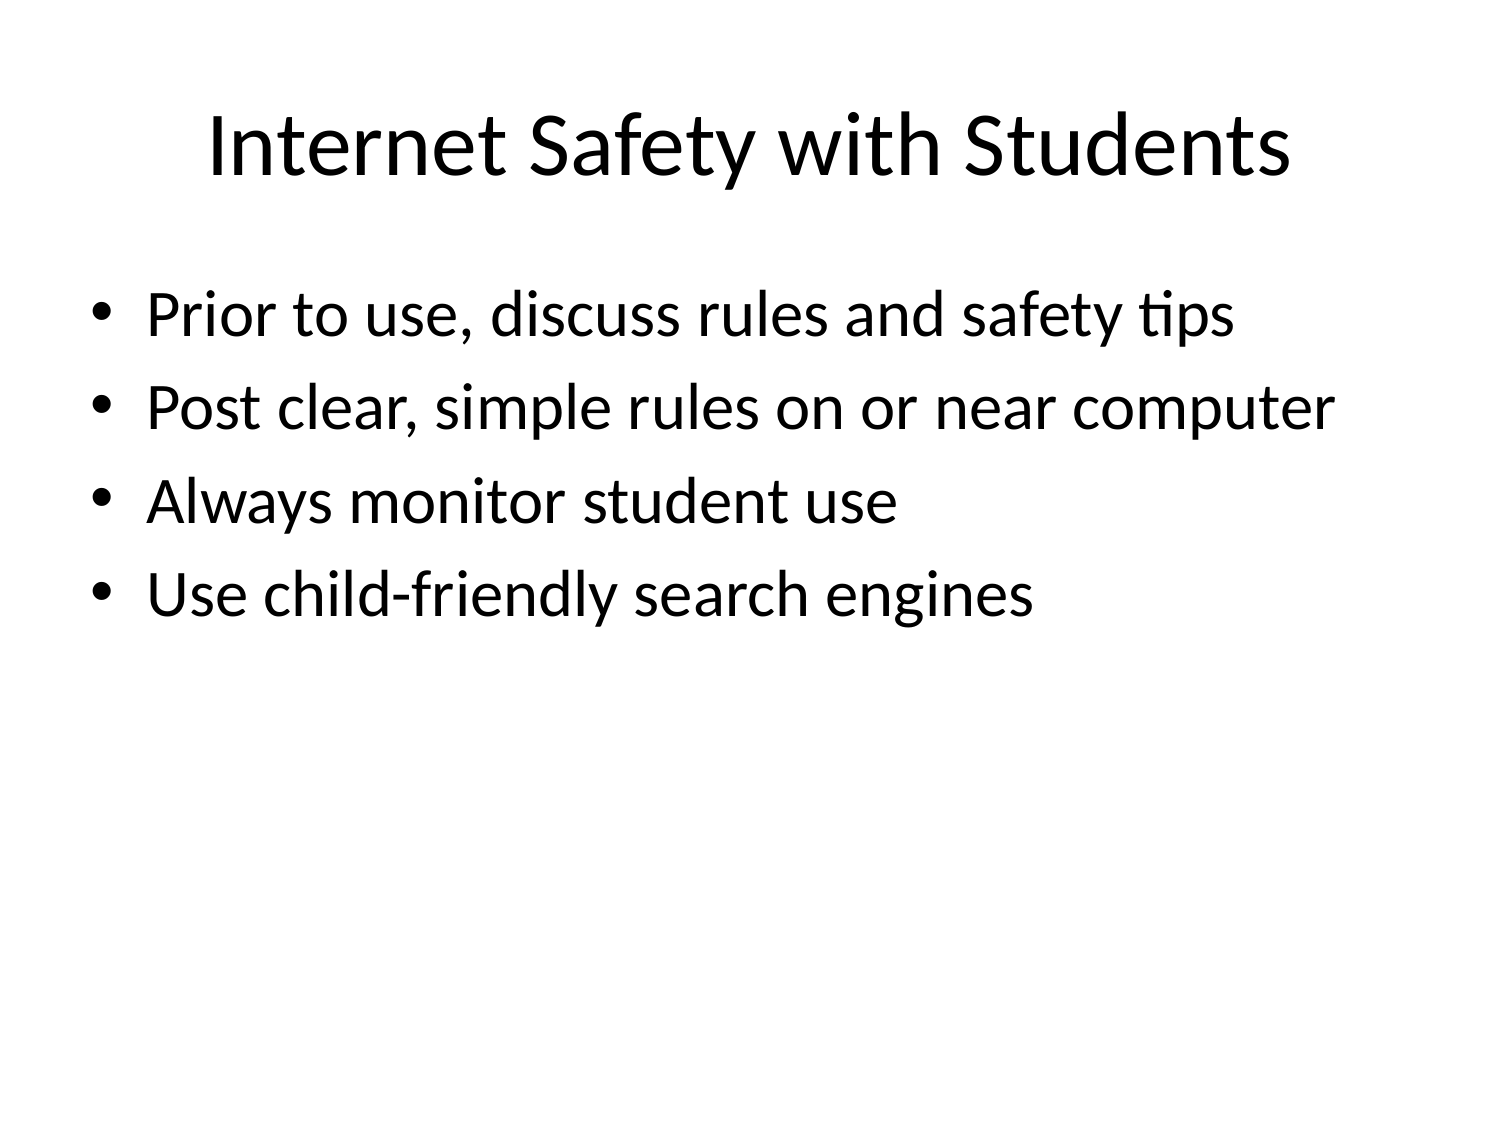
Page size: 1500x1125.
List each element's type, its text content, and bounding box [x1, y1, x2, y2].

title Internet Safety with Students [75, 45, 1425, 233]
list Prior to use, discuss rules and safety tips Post clear, simple rules on or near computer Always monitor student use Use child-friendly search engines [75, 262, 1425, 1005]
